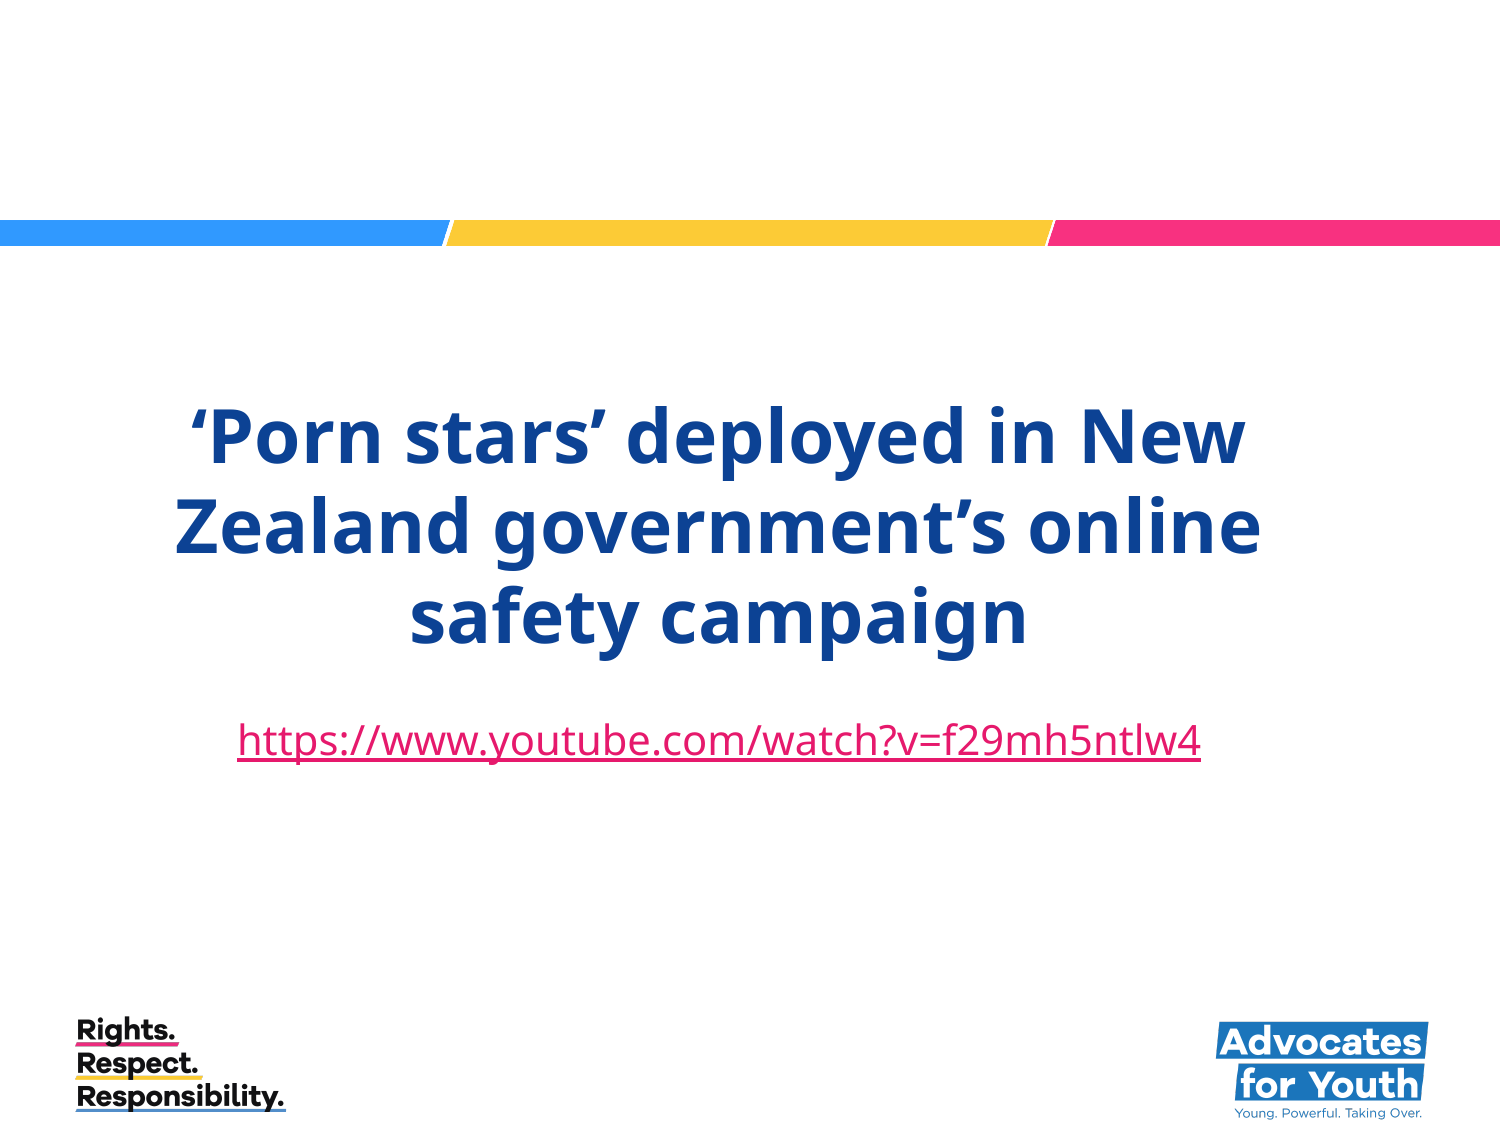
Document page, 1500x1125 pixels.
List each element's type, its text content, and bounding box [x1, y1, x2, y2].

list ‘Porn stars’ deployed in New Zealand government’s online safety campaign https://www.youtube.com/watch?v=f29mh5ntlw4 [44, 306, 1395, 802]
picture [0, 207, 1500, 258]
